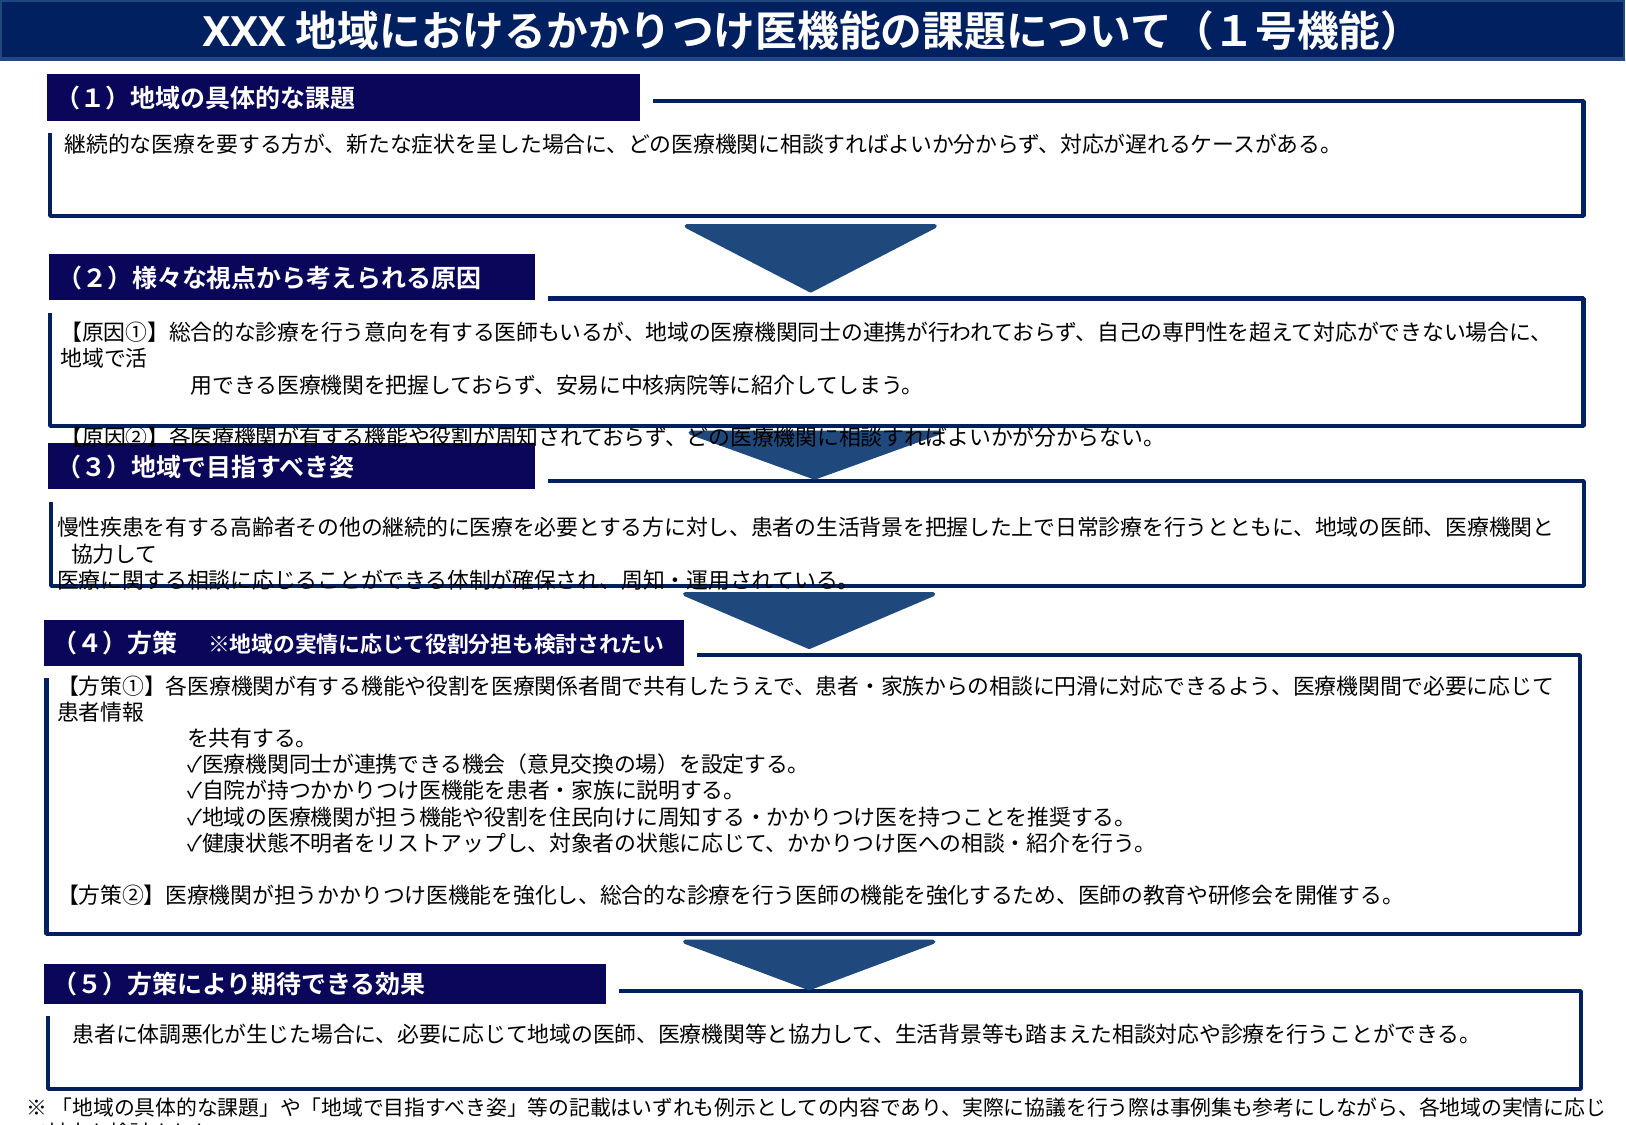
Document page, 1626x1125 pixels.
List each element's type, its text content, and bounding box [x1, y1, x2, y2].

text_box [37, 956, 1582, 1090]
text_box XXX地域におけるかかりつけ医機能の課題について（１号機能） [0, 0, 1625, 61]
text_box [40, 67, 1584, 217]
text_box [693, 600, 925, 612]
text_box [37, 613, 1581, 934]
text_box 慢性疾患を有する高齢者その他の継続的に医療を必要とする方に対し、患者の生活背景を把握した上で日常診療を行うとともに、地域の医師、医療機関と協力して 医療に関する相談に応じることができる体制が確保され、周知・運用されている。 [42, 594, 1576, 600]
text_box [48, 296, 1586, 428]
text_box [41, 436, 1585, 587]
text_box ※「地域の具体的な課題」や「地域で目指すべき姿」等の記載はいずれも例示としての内容であり、実際に協議を行う際は事例集も参考にしながら、各地域の実情に応じて対応を検討されたい。 [11, 1086, 1625, 1125]
text_box [683, 942, 935, 955]
text_box （２）様々な視点から考えられる原因 [42, 248, 542, 307]
text_box [684, 225, 937, 293]
text_box 【原因①】総合的な診療を行う意向を有する医師もいるが、地域の医療機関同士の連携が行われておらず、自己の専門性を超えて対応ができない場合に、地域で活 用できる医療機関を把握しておらず、安易に中核病院等に紹介してしまう。 【原因②】各医療機関が有する機能や役割が周知されておらず、どの医療機関に相談すればよいかが分からない。 [45, 311, 1580, 435]
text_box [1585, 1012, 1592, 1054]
